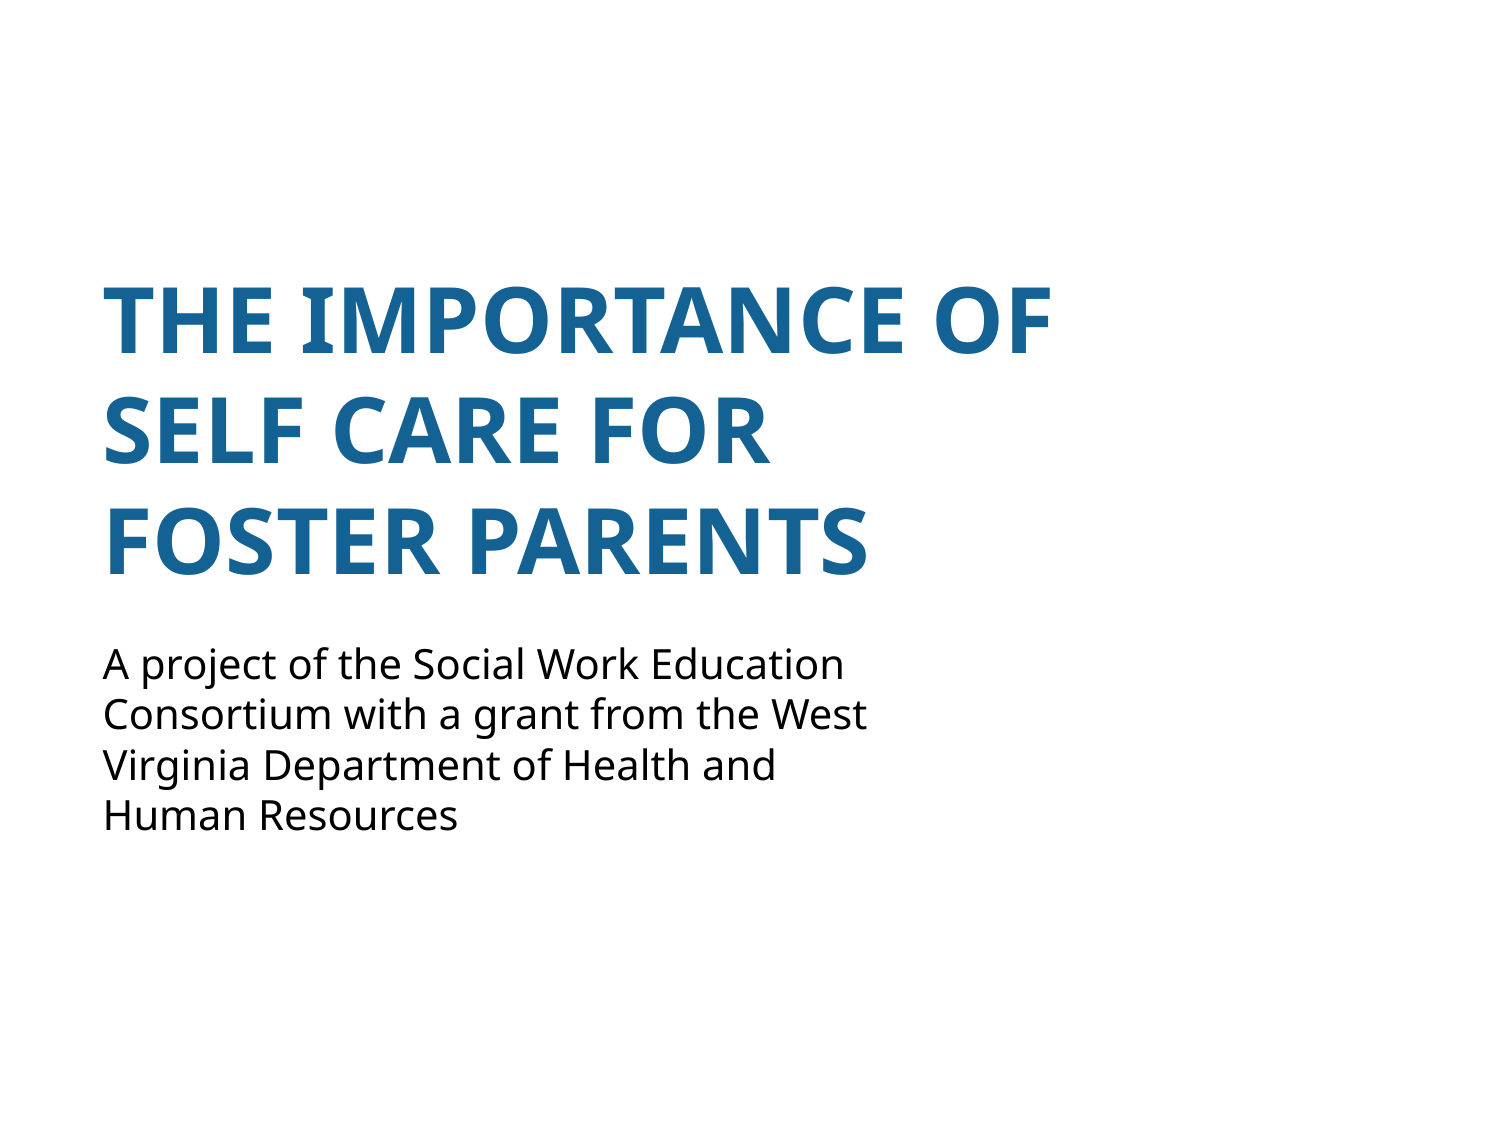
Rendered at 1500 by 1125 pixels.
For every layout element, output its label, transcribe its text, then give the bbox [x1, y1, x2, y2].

title The Importance of Self Care for Foster Parents [87, 87, 1098, 600]
subtitle A project of the Social Work Education Consortium with a grant from the West Virginia Department of Health and Human Resources [87, 630, 901, 945]
